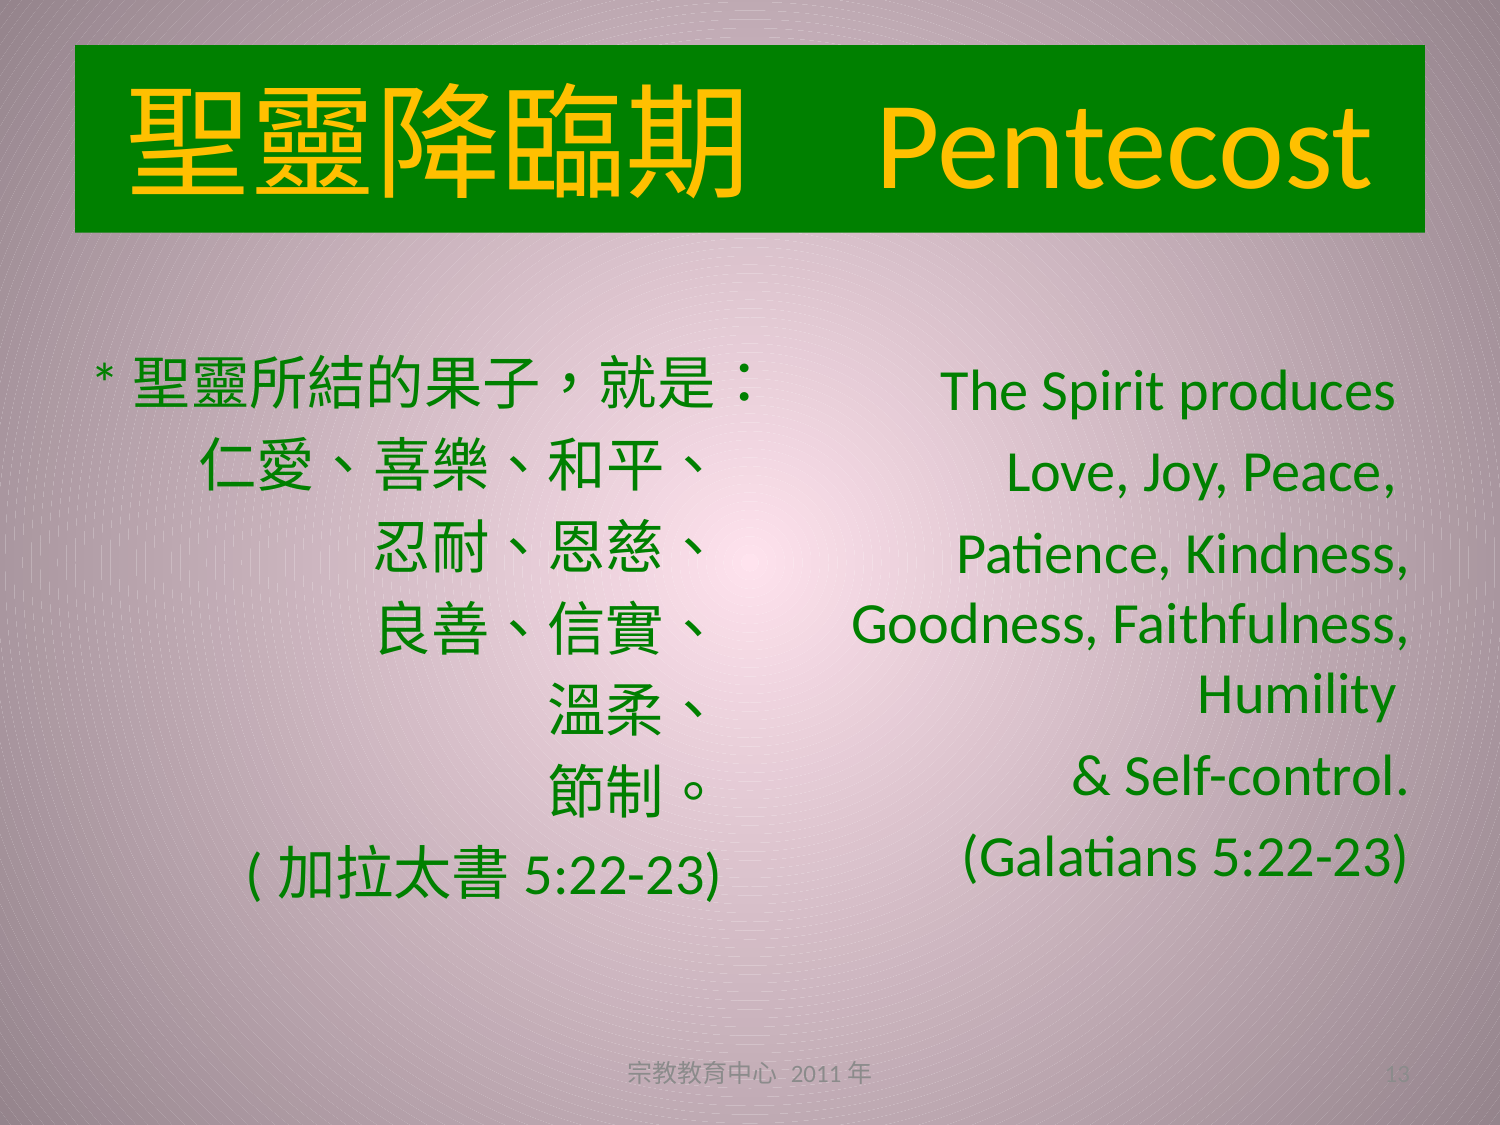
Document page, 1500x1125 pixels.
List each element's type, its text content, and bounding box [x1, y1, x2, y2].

title 聖靈降臨期 Pentecost [74, 44, 1426, 233]
list The Spirit produces Love, Joy, Peace, Patience, Kindness, Goodness, Faithfulness, Humility & Self-control. (Galatians 5:22-23) [762, 262, 1426, 1006]
slide_number 13 [1074, 1042, 1425, 1103]
list *聖靈所結的果子，就是： 仁愛、喜樂、和平、 忍耐、恩慈、 良善、信實、 溫柔、 節制。 (加拉太書5:22-23) [74, 262, 738, 1006]
footer 宗教教育中心 2011年 [512, 1042, 988, 1103]
